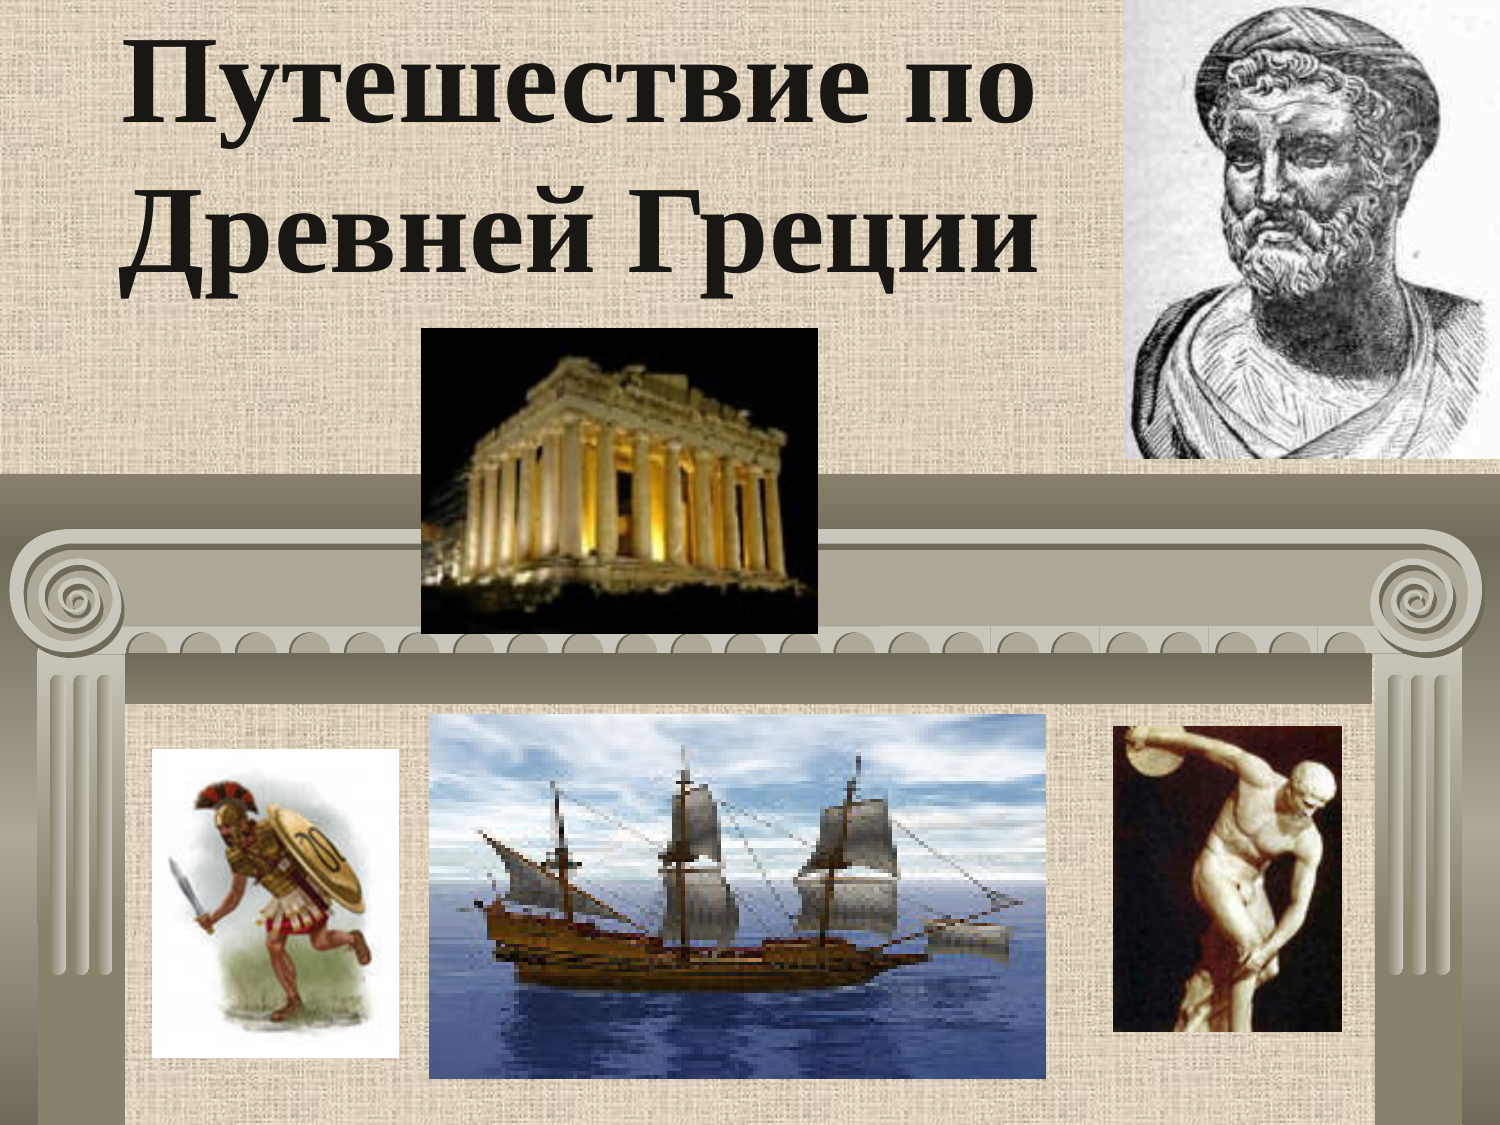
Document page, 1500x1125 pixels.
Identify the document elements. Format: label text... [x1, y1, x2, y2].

picture [0, 0, 1500, 634]
picture [125, 655, 1375, 1125]
picture [1458, 647, 1463, 849]
title Путешествие по Древней Греции [0, 116, 1118, 305]
